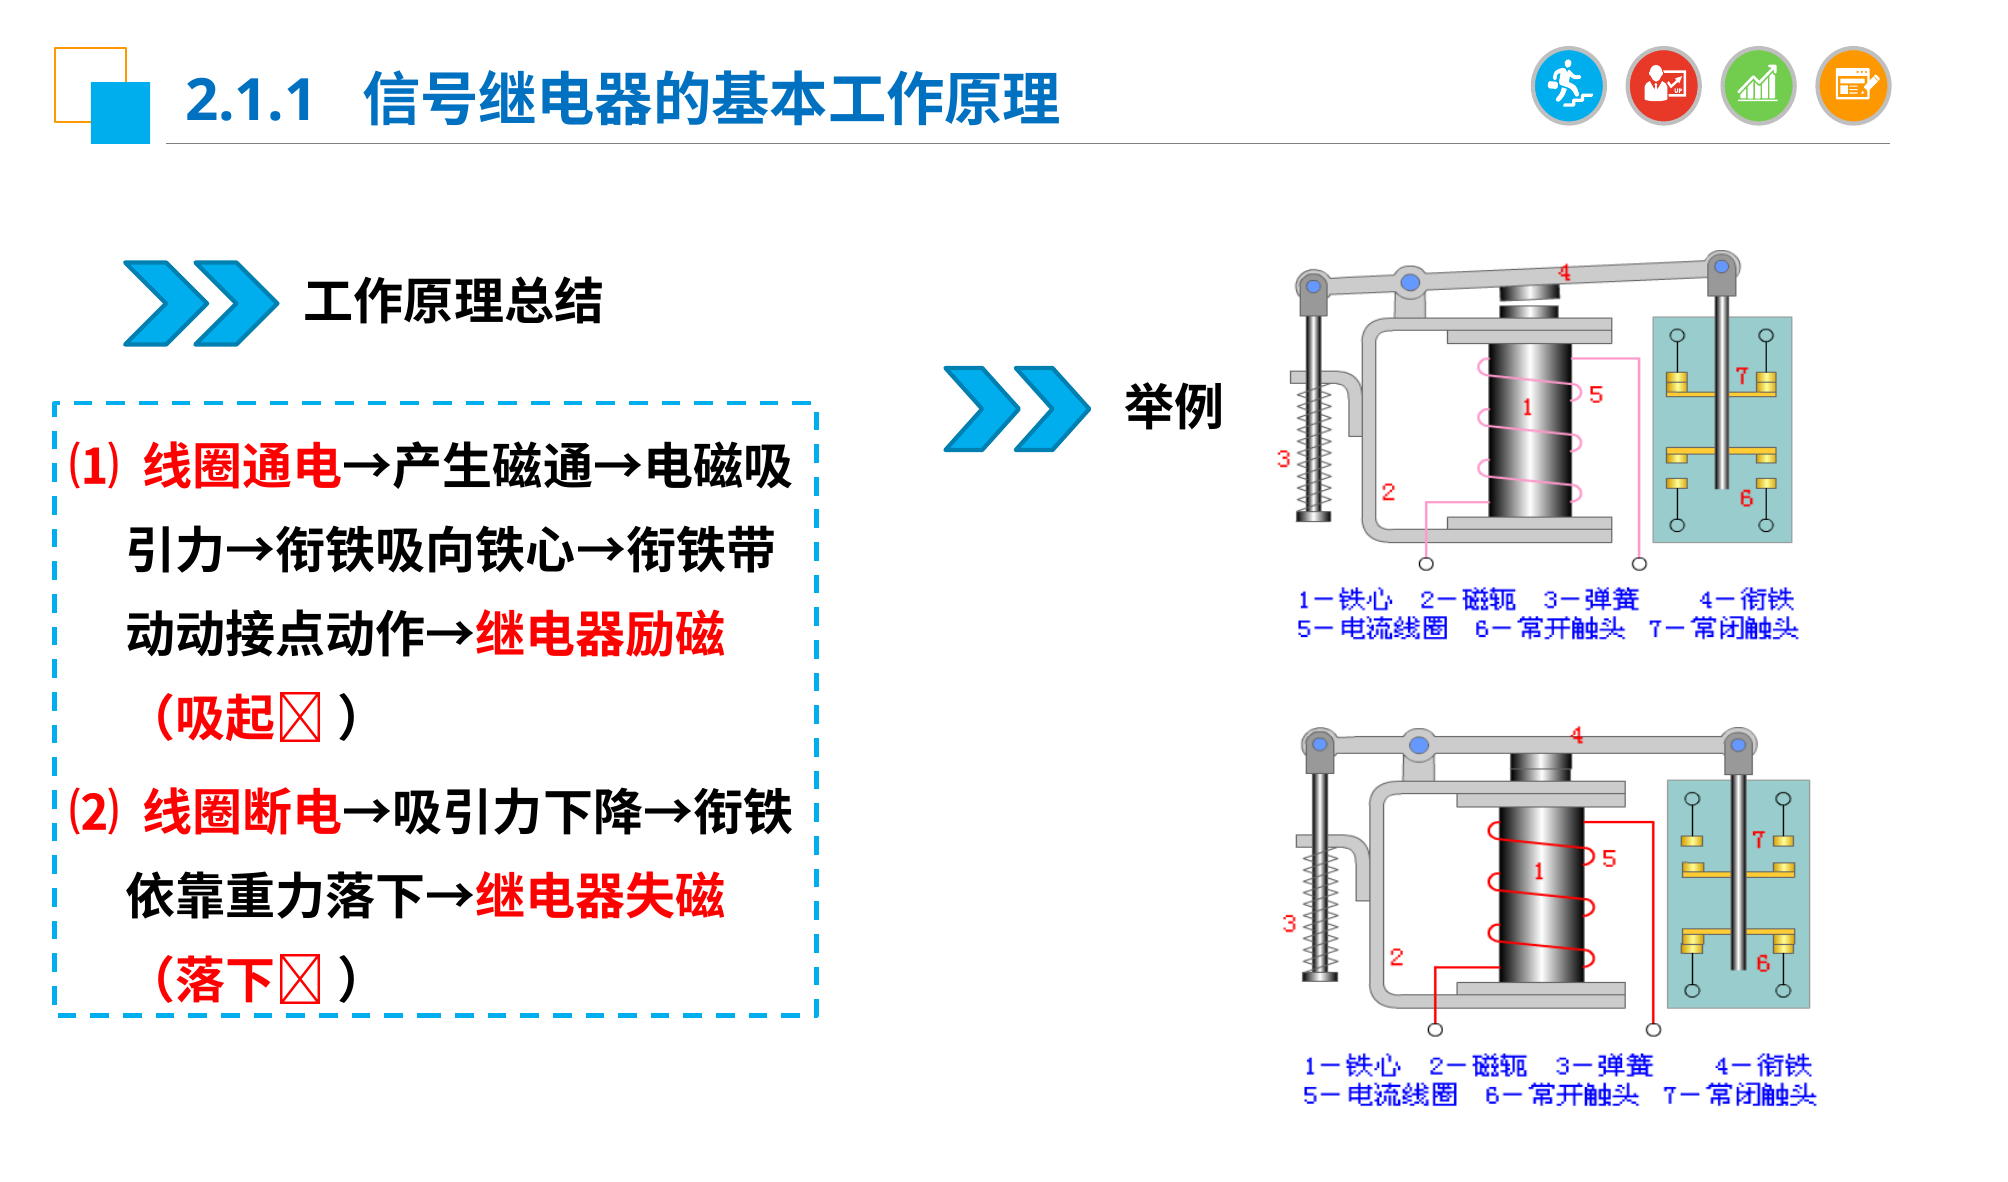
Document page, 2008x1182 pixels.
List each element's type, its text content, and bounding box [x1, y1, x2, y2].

text_box [943, 365, 1021, 453]
text_box 工作原理总结 [289, 262, 629, 338]
text_box [1013, 365, 1091, 453]
picture [1273, 238, 1812, 646]
text_box [193, 260, 280, 347]
text_box [123, 260, 210, 347]
text_box 2.1.1 信号继电器的基本工作原理 [164, 51, 1082, 142]
picture [1261, 707, 1839, 1115]
text_box ⑴ 线圈通电→产生磁通→电磁吸引力→衔铁吸向铁心→衔铁带动动接点动作→继电器励磁（吸起 ） ⑵ 线圈断电→吸引力下降→衔铁依靠重力落下→继电器失磁（落下 ） [54, 403, 817, 1016]
text_box 举例 [1109, 367, 1268, 443]
